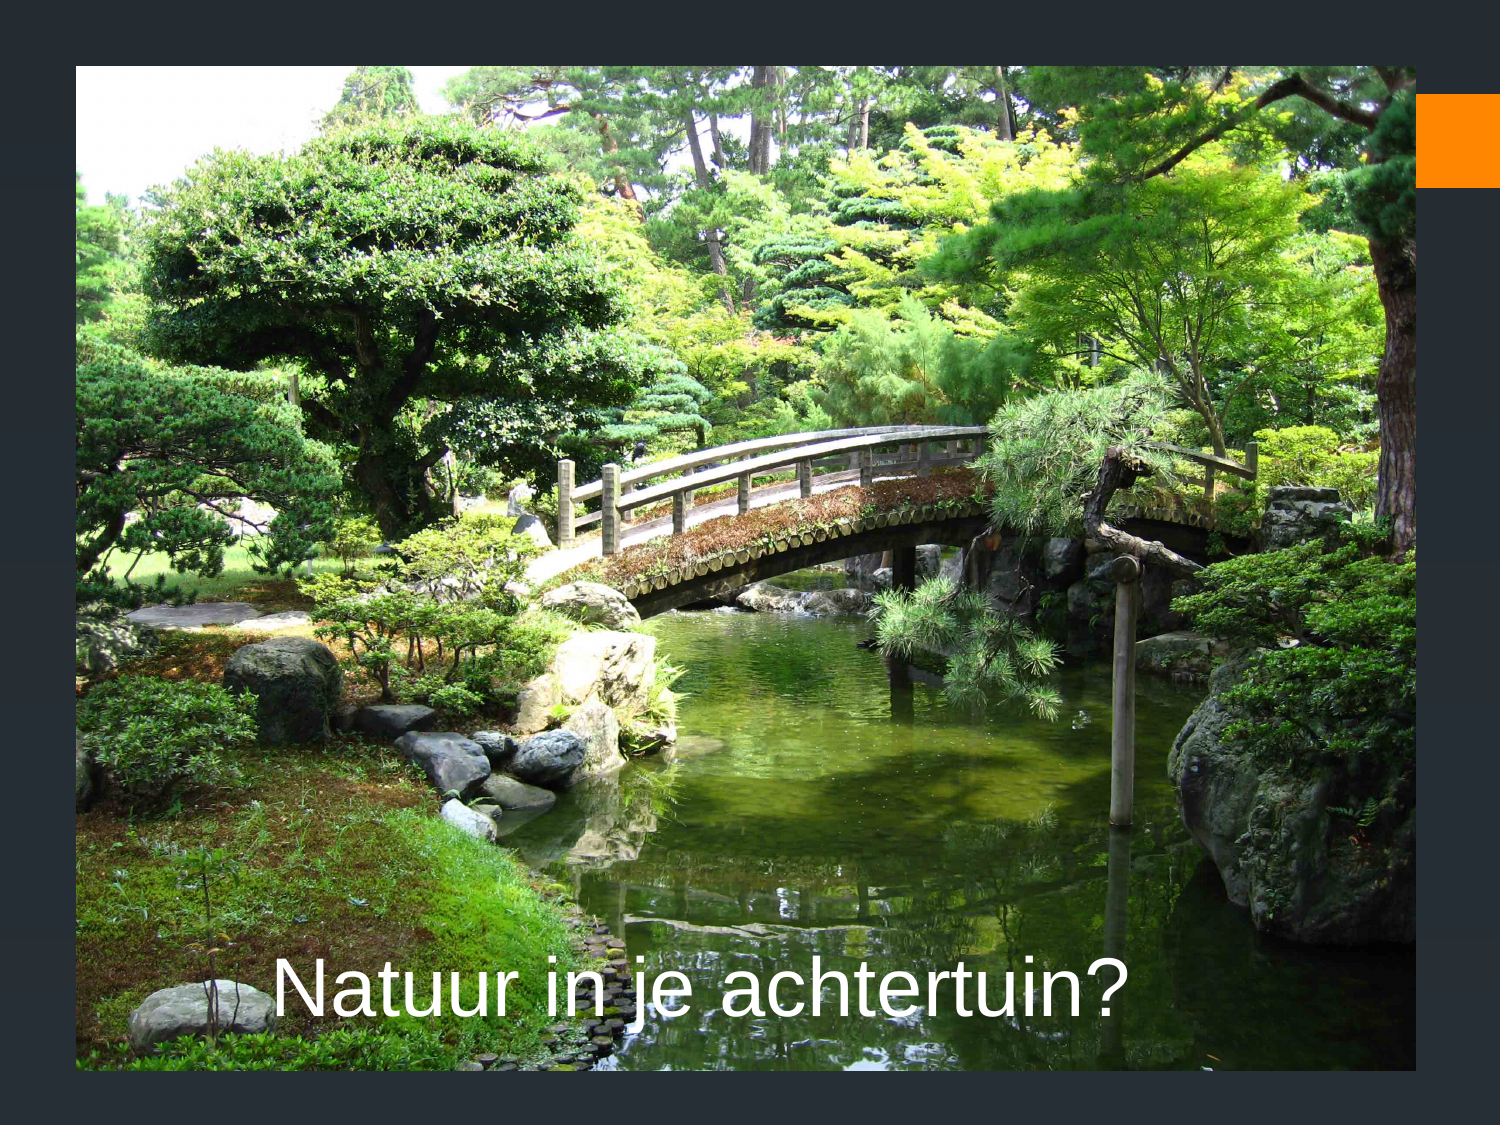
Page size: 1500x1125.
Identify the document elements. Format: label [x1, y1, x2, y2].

picture [76, 65, 1417, 1071]
